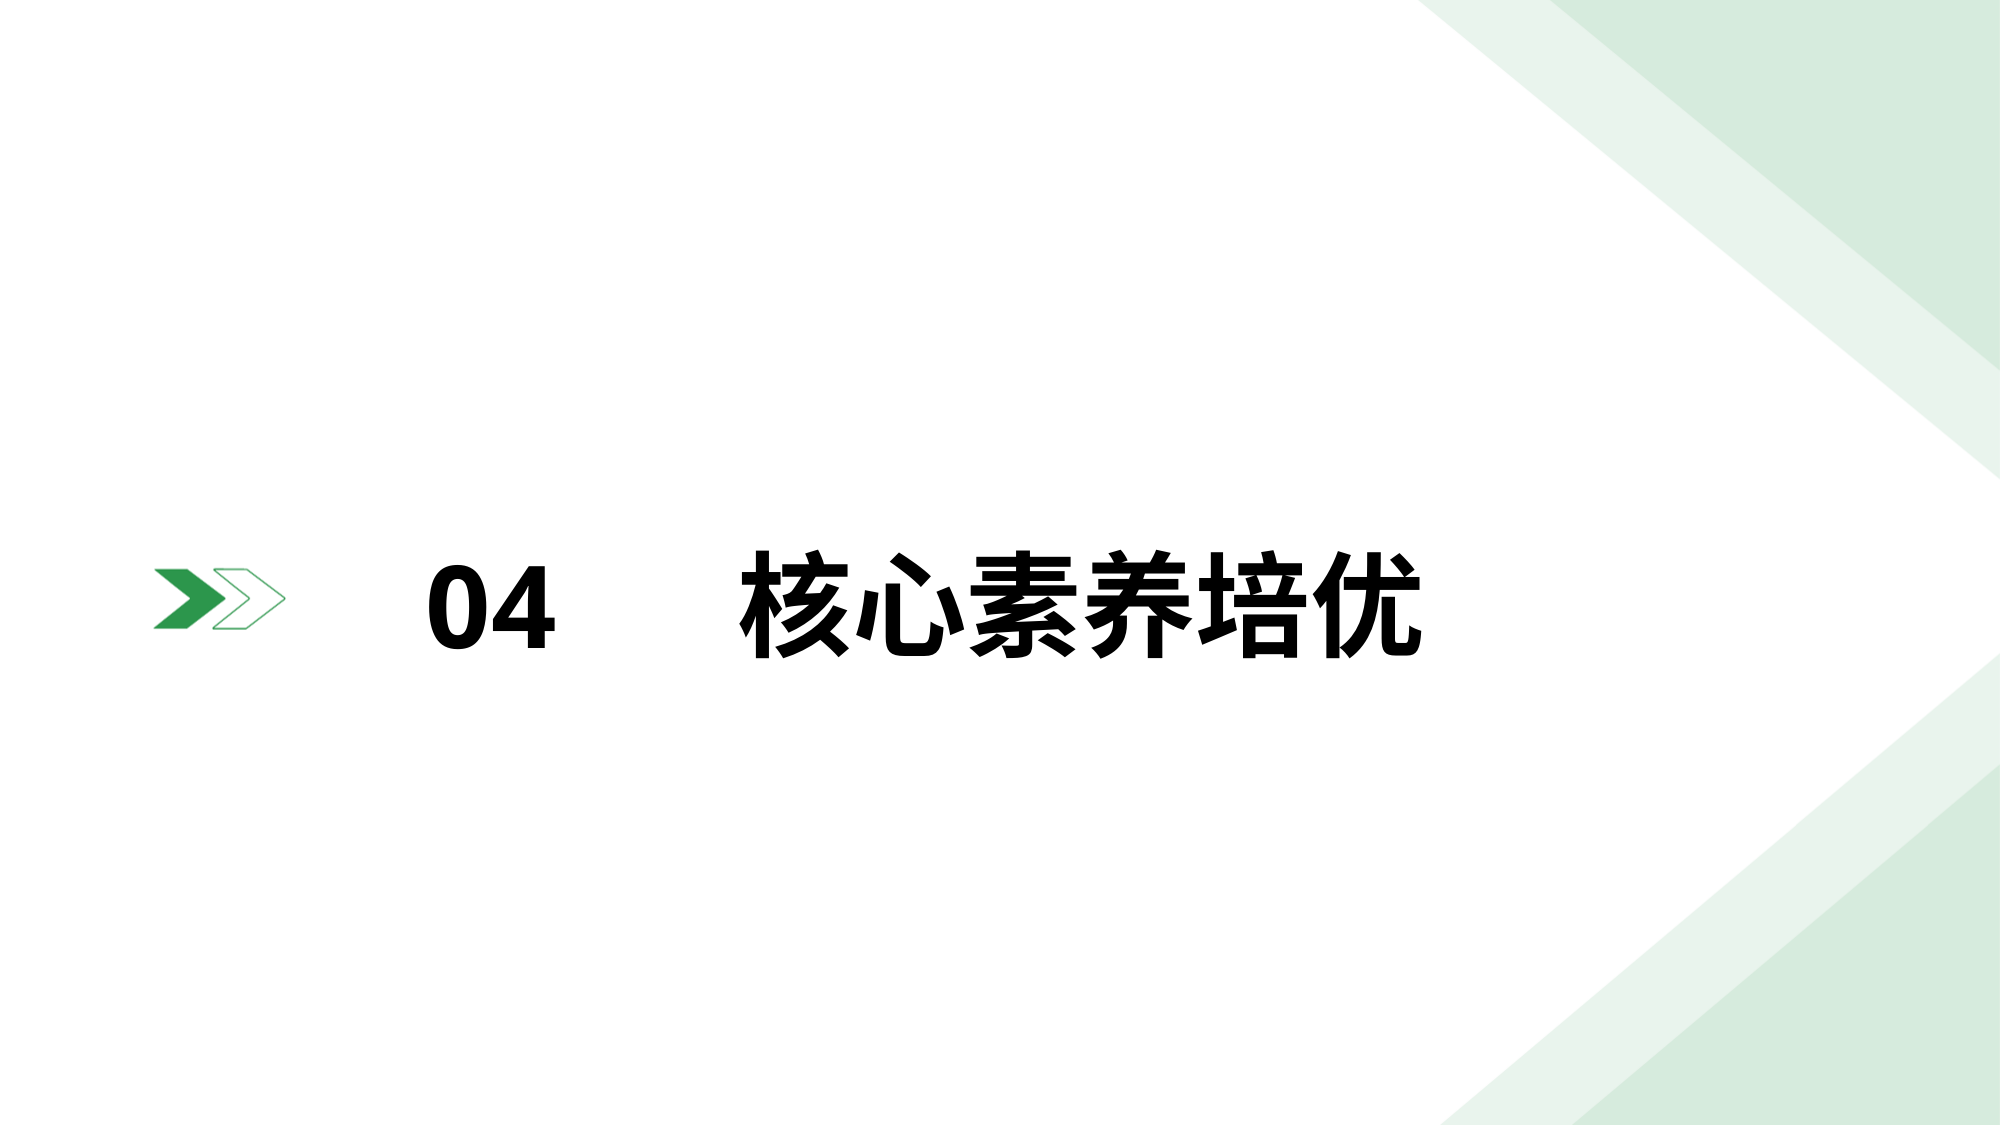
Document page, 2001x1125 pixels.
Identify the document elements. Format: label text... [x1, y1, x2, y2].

picture [0, 0, 2000, 1125]
text_box 04 [323, 518, 659, 686]
text_box 核心素养培优 [738, 518, 1970, 686]
